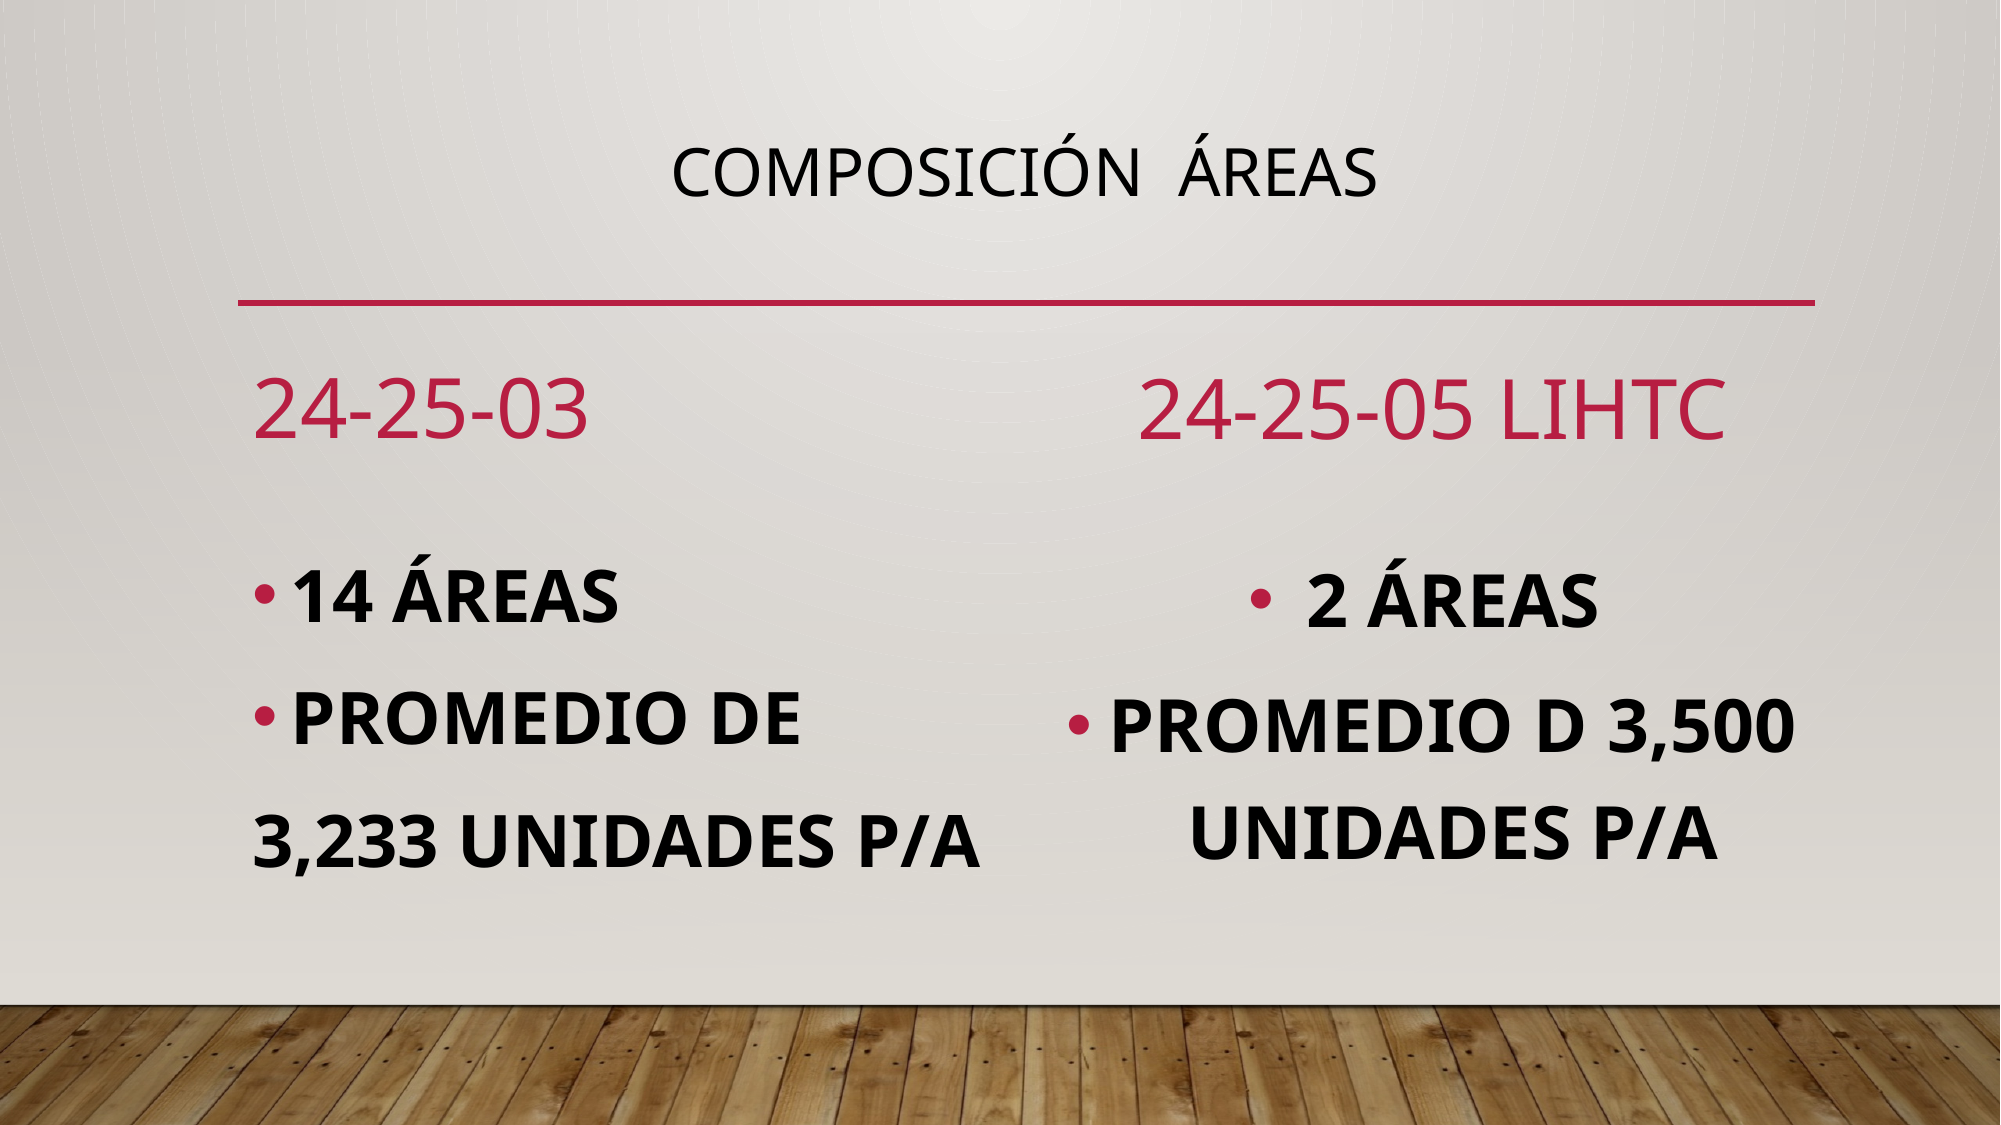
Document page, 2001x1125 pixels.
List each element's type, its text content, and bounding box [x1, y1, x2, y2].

list 2 ÁREAS PROMEDIO D 3,500 UNIDADES P/A [1051, 462, 1814, 896]
list 24-25-05 LIHTC [1051, 305, 1814, 462]
title COMPOSICIóN ÁREAS [237, 131, 1814, 306]
list 14 ÁREAS PROMEDIO DE 3,233 UNIDADES P/A [237, 463, 1000, 898]
picture [0, 1005, 2000, 1125]
list 24-25-03 [237, 331, 1000, 463]
